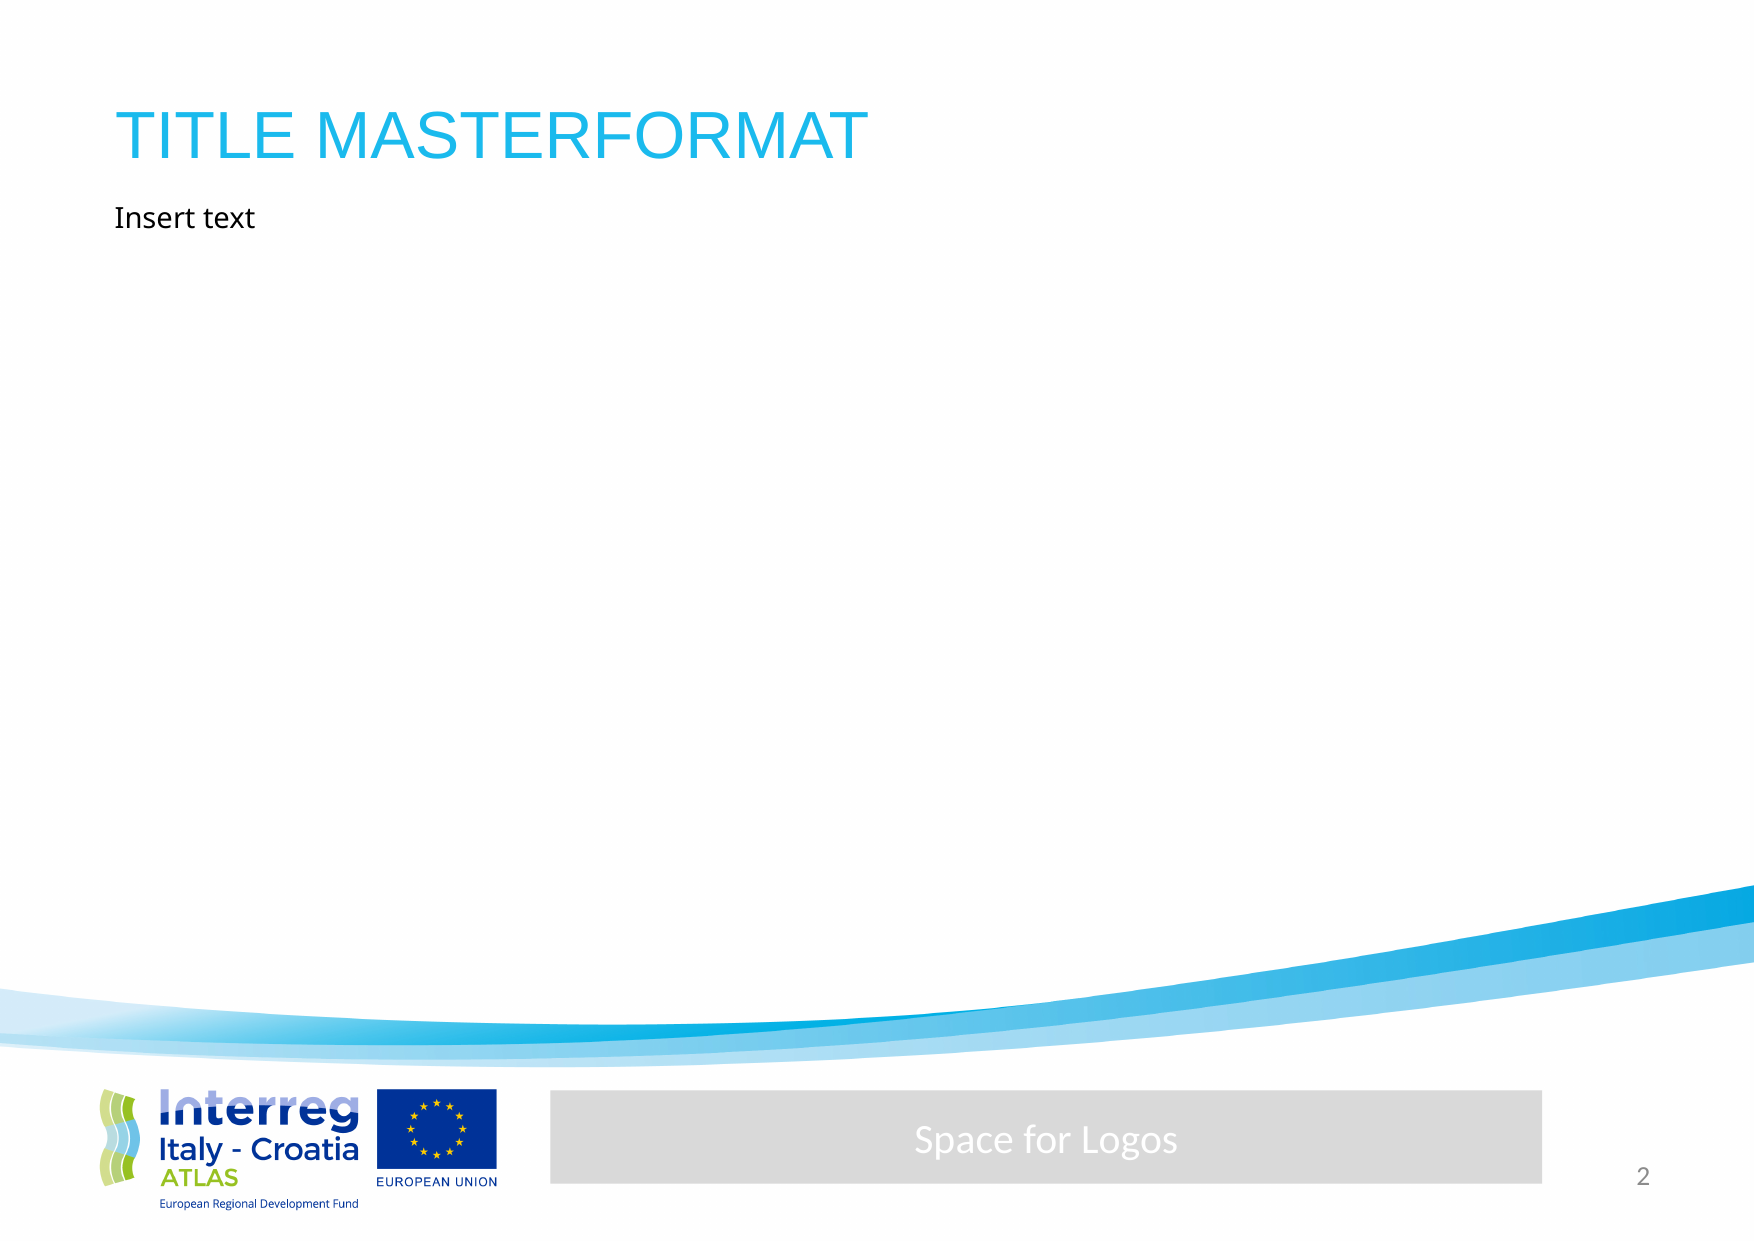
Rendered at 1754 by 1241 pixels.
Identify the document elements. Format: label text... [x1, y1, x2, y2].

slide_number 2 [1607, 1141, 1666, 1208]
text_box TITLE MASTERFORMAT [97, 83, 1656, 181]
picture [0, 0, 1754, 1241]
text_box Insert text [99, 191, 1658, 851]
text_box Space for Logos [549, 1089, 1543, 1185]
